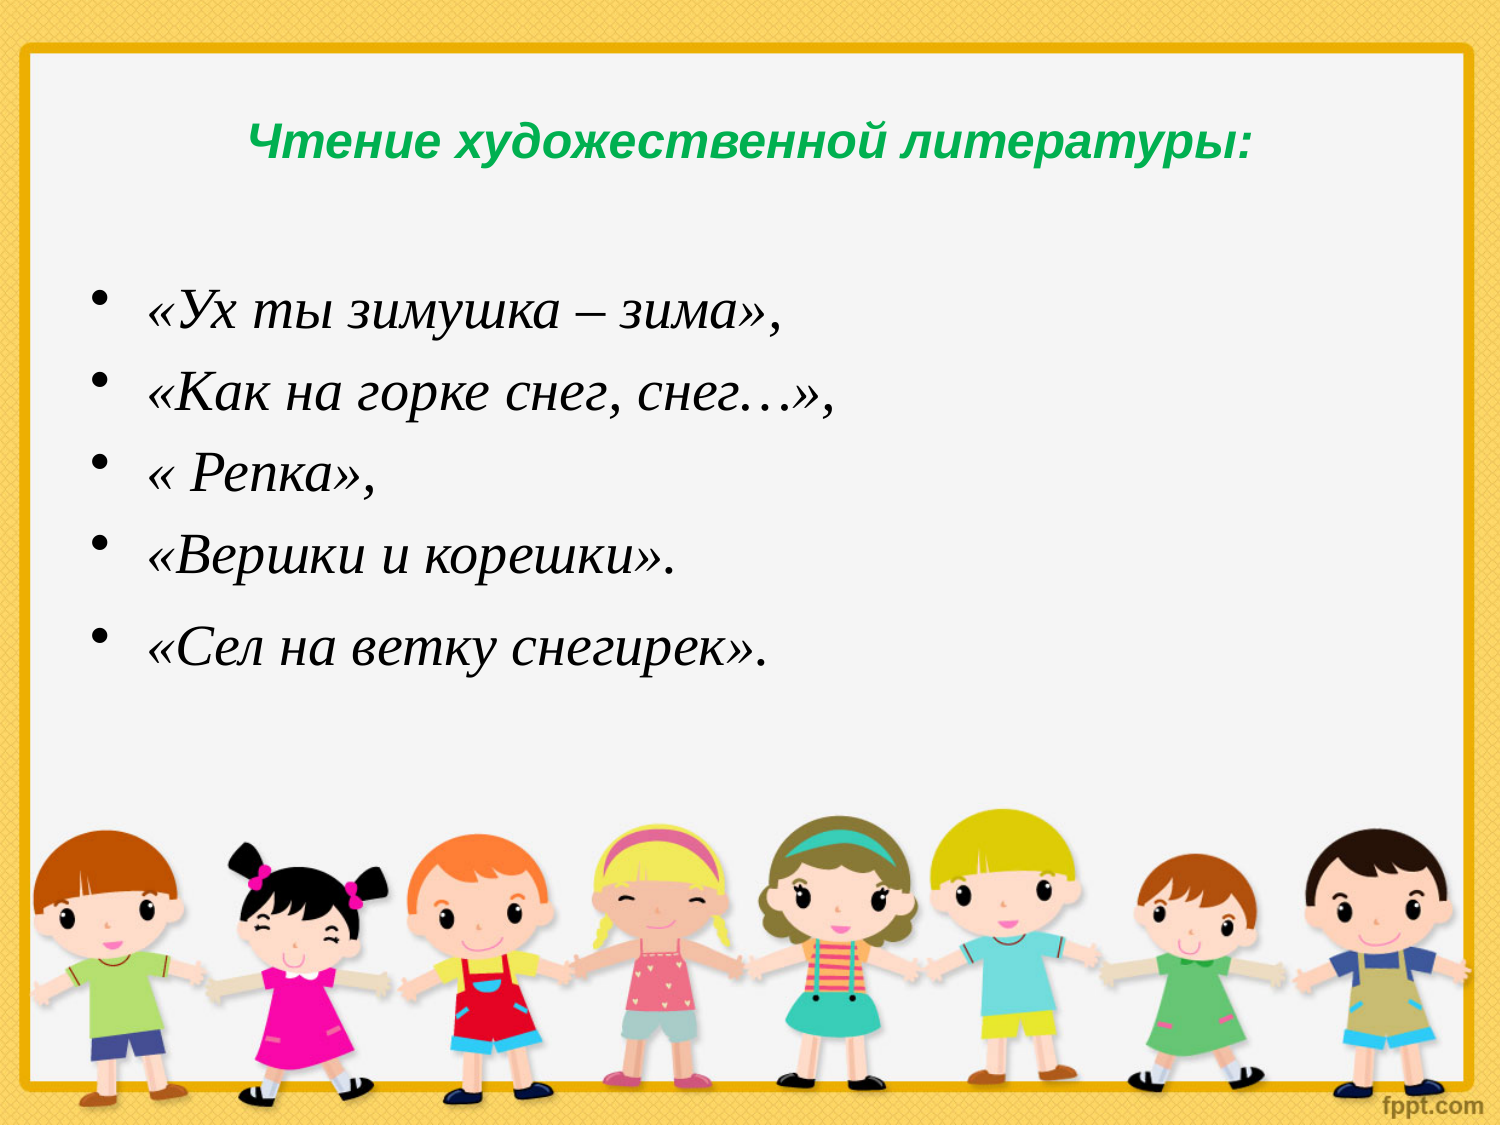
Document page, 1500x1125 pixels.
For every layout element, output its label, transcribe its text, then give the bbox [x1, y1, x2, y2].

title Чтение художественной литературы: [74, 44, 1426, 233]
list «Ух ты зимушка – зима», «Как на горке снег, снег…», « Репка», «Вершки и корешки». «Сел на ветку снегирек». [74, 262, 1426, 1006]
picture [0, 0, 1500, 1125]
